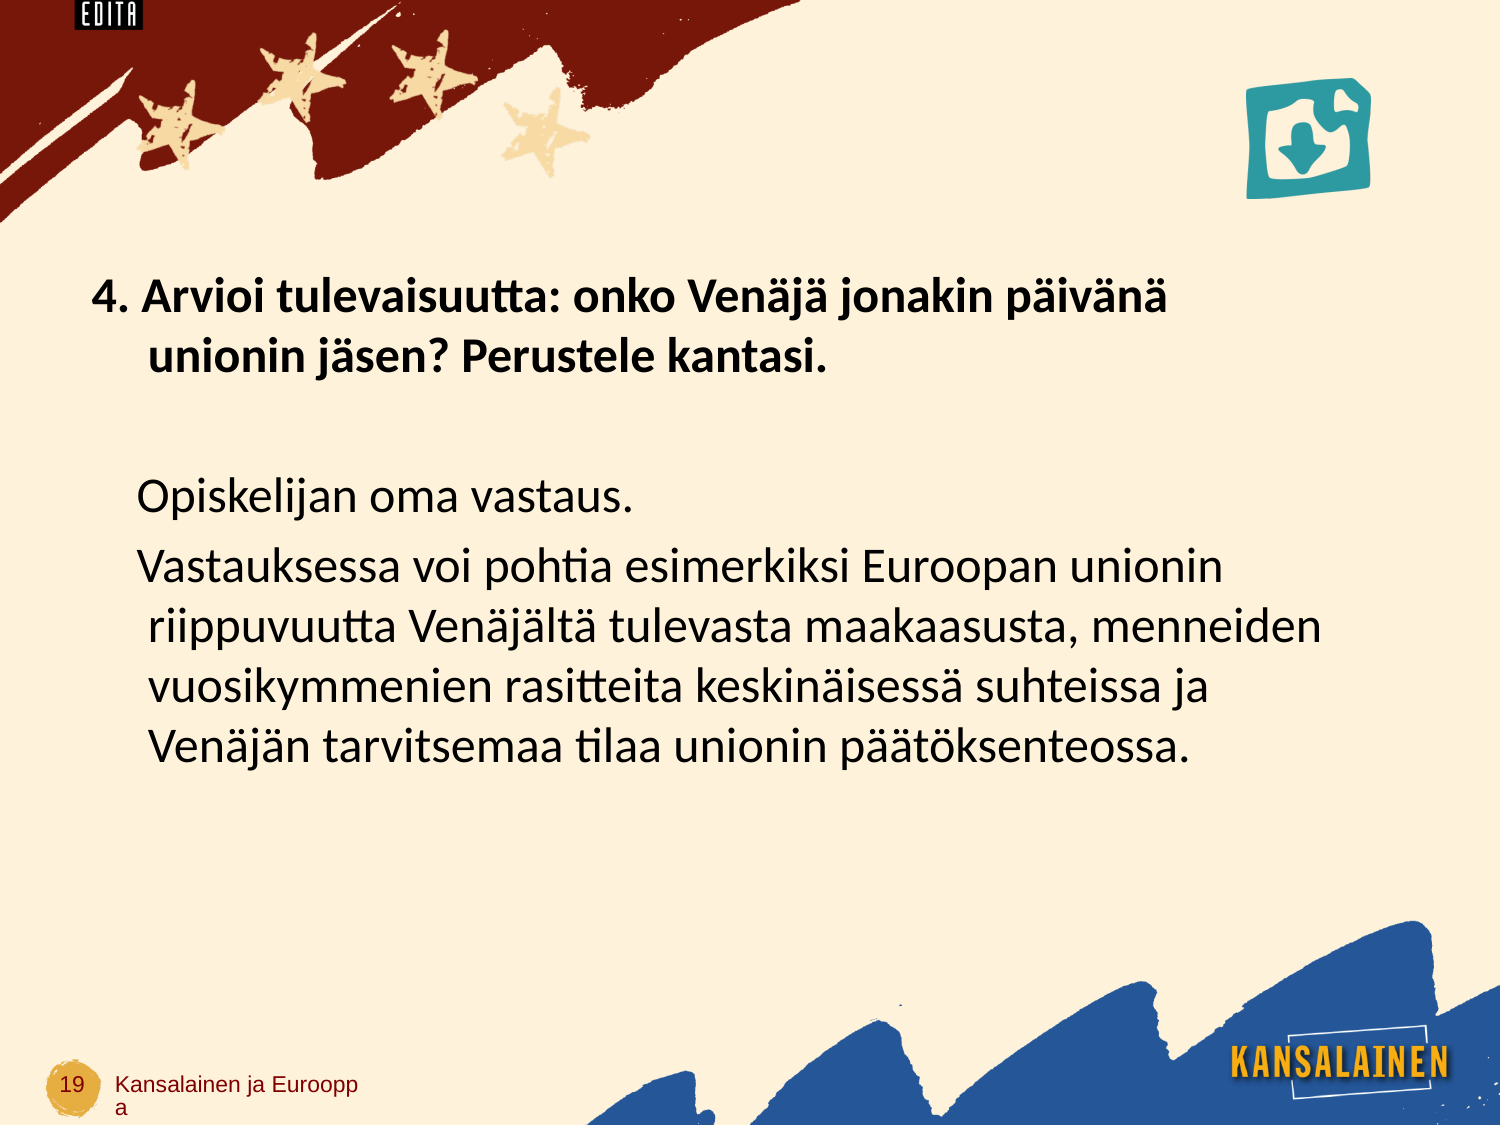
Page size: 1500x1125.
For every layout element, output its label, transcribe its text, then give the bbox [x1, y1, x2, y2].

list 4. Arvioi tulevaisuutta: onko Venäjä jonakin päivänä unionin jäsen? Perustele kantasi. Opiskelijan oma vastaus. Vastauksessa voi pohtia esimerkiksi Euroopan unionin riippuvuutta Venäjältä tulevasta maakaasusta, menneiden vuosikymmenien rasitteita keskinäisessä suhteissa ja Venäjän tarvitsemaa tilaa unionin päätöksenteossa. [76, 255, 1351, 1088]
slide_number 19 [37, 1062, 99, 1125]
picture [0, 0, 1500, 1125]
footer Kansalainen ja Eurooppa [99, 1062, 376, 1125]
